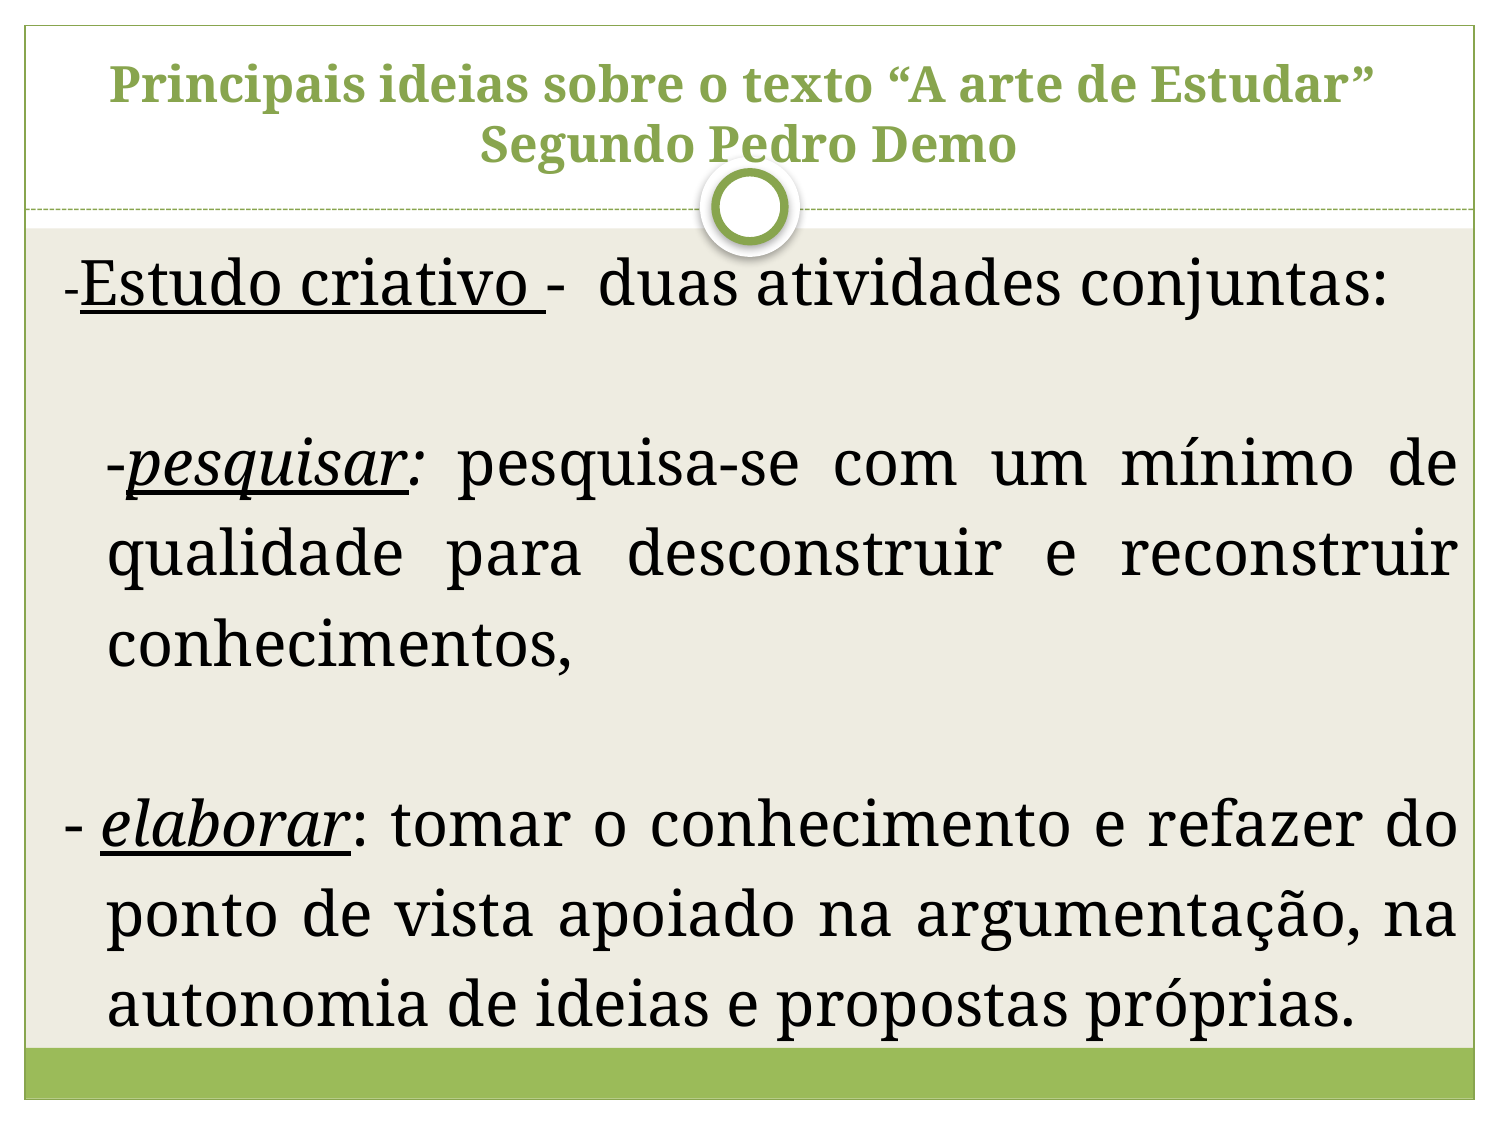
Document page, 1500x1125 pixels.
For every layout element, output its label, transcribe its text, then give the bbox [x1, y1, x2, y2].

title Principais ideias sobre o texto “A arte de Estudar” Segundo Pedro Demo [49, 7, 1450, 220]
list -Estudo criativo - duas atividades conjuntas: -pesquisar: pesquisa-se com um mínimo de qualidade para desconstruir e reconstruir conhecimentos, - elaborar: tomar o conhecimento e refazer do ponto de vista apoiado na argumentação, na autonomia de ideias e propostas próprias. [50, 219, 1475, 1059]
